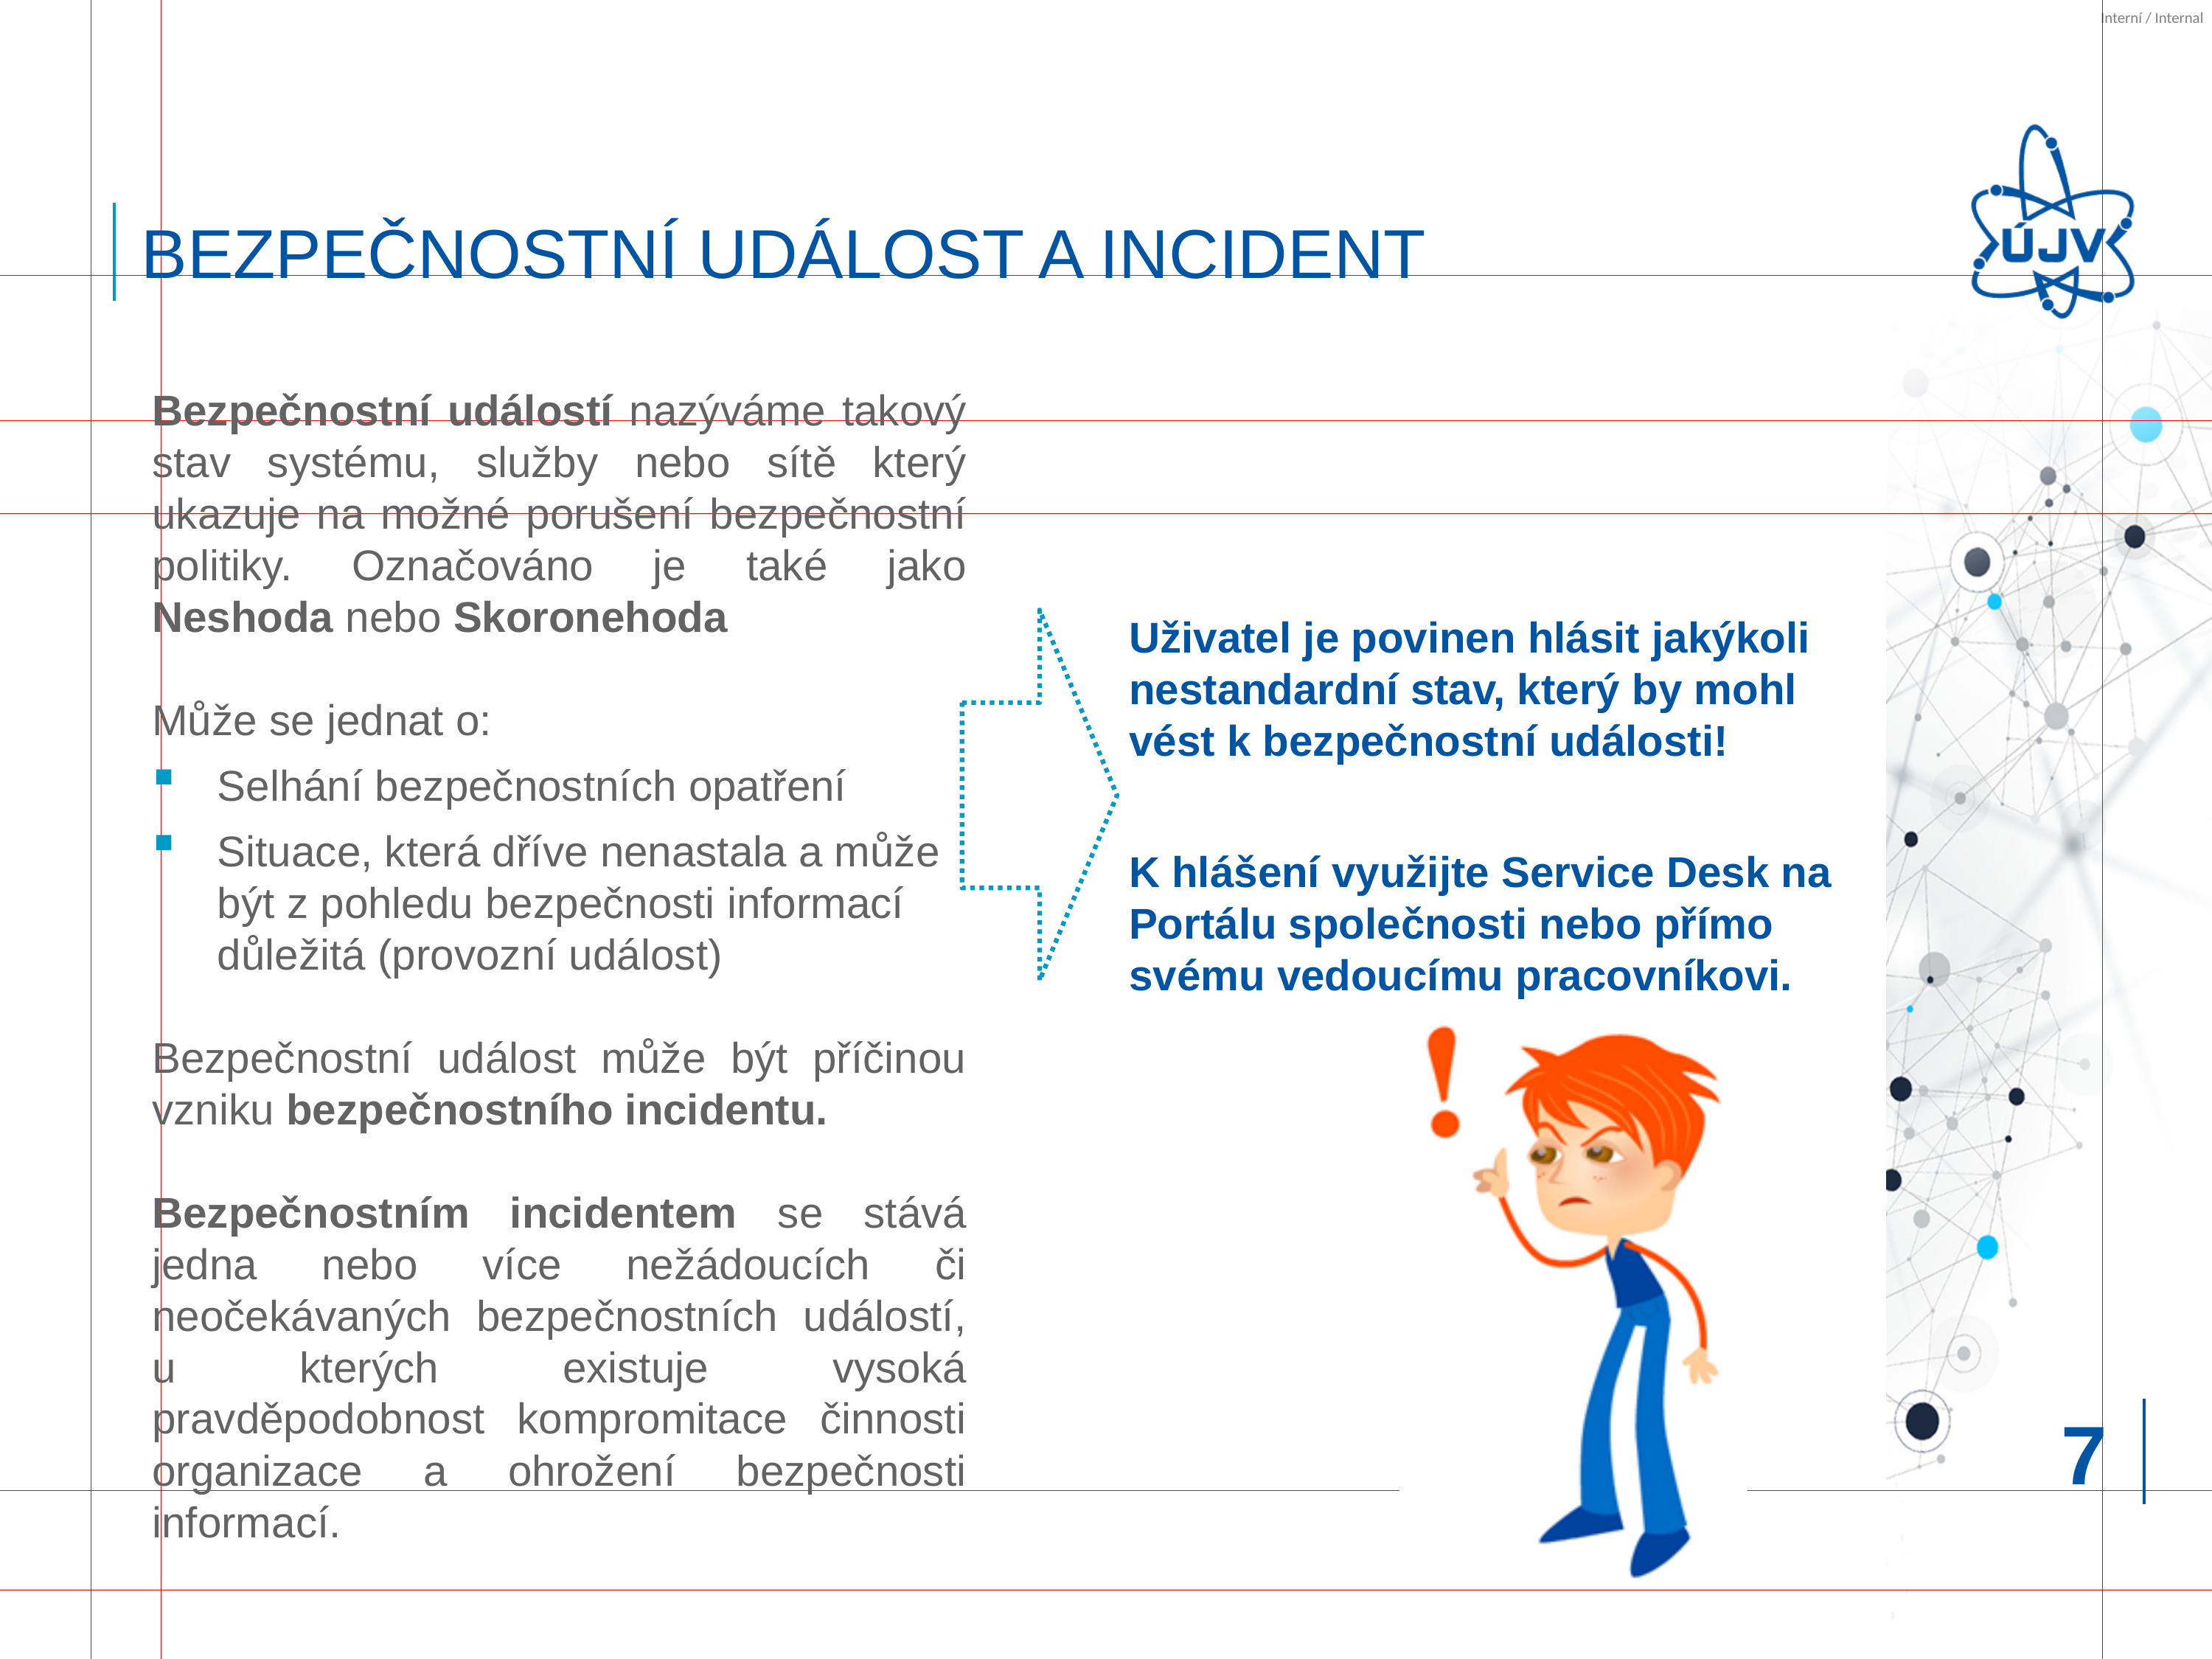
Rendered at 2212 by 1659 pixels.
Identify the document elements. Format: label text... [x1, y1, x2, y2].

text_box [978, 610, 1118, 981]
picture [2103, 514, 2212, 1490]
picture [2103, 1491, 2212, 1590]
title Bezpečnostní událost a incident [141, 152, 1885, 349]
picture [2103, 421, 2212, 513]
picture [1886, 1491, 2102, 1590]
picture [1886, 1590, 2102, 1659]
picture [1886, 514, 2102, 1490]
slide_number 7 [1937, 1399, 2107, 1505]
picture [2103, 1590, 2212, 1659]
picture [1886, 84, 2212, 420]
text_box Bezpečnostní událostí nazýváme takový stav systému, služby nebo sítě který ukazuje na možné porušení bezpečnostní politiky. Označováno je také jako Neshoda nebo Skoronehoda Může se jednat o: Selhání bezpečnostních opatření Situace, která dříve nenastala a může být z pohledu bezpečnosti informací důležitá (provozní událost) Bezpečnostní událost může být příčinou vzniku bezpečnostního incidentu. Bezpečnostním incidentem se stává jedna nebo více nežádoucích či neočekávaných bezpečnostních událostí, u kterých existuje vysoká pravděpodobnost kompromitace činnosti organizace a ohrožení bezpečnosti informací. [141, 378, 978, 1640]
picture [1886, 421, 2102, 513]
text_box Uživatel je povinen hlásit jakýkoli nestandardní stav, který by mohl vést k bezpečnostní události! K hlášení využijte Service Desk na Portálu společnosti nebo přímo svému vedoucímu pracovníkovi. [1118, 604, 1885, 1004]
picture [1399, 1015, 1747, 1589]
